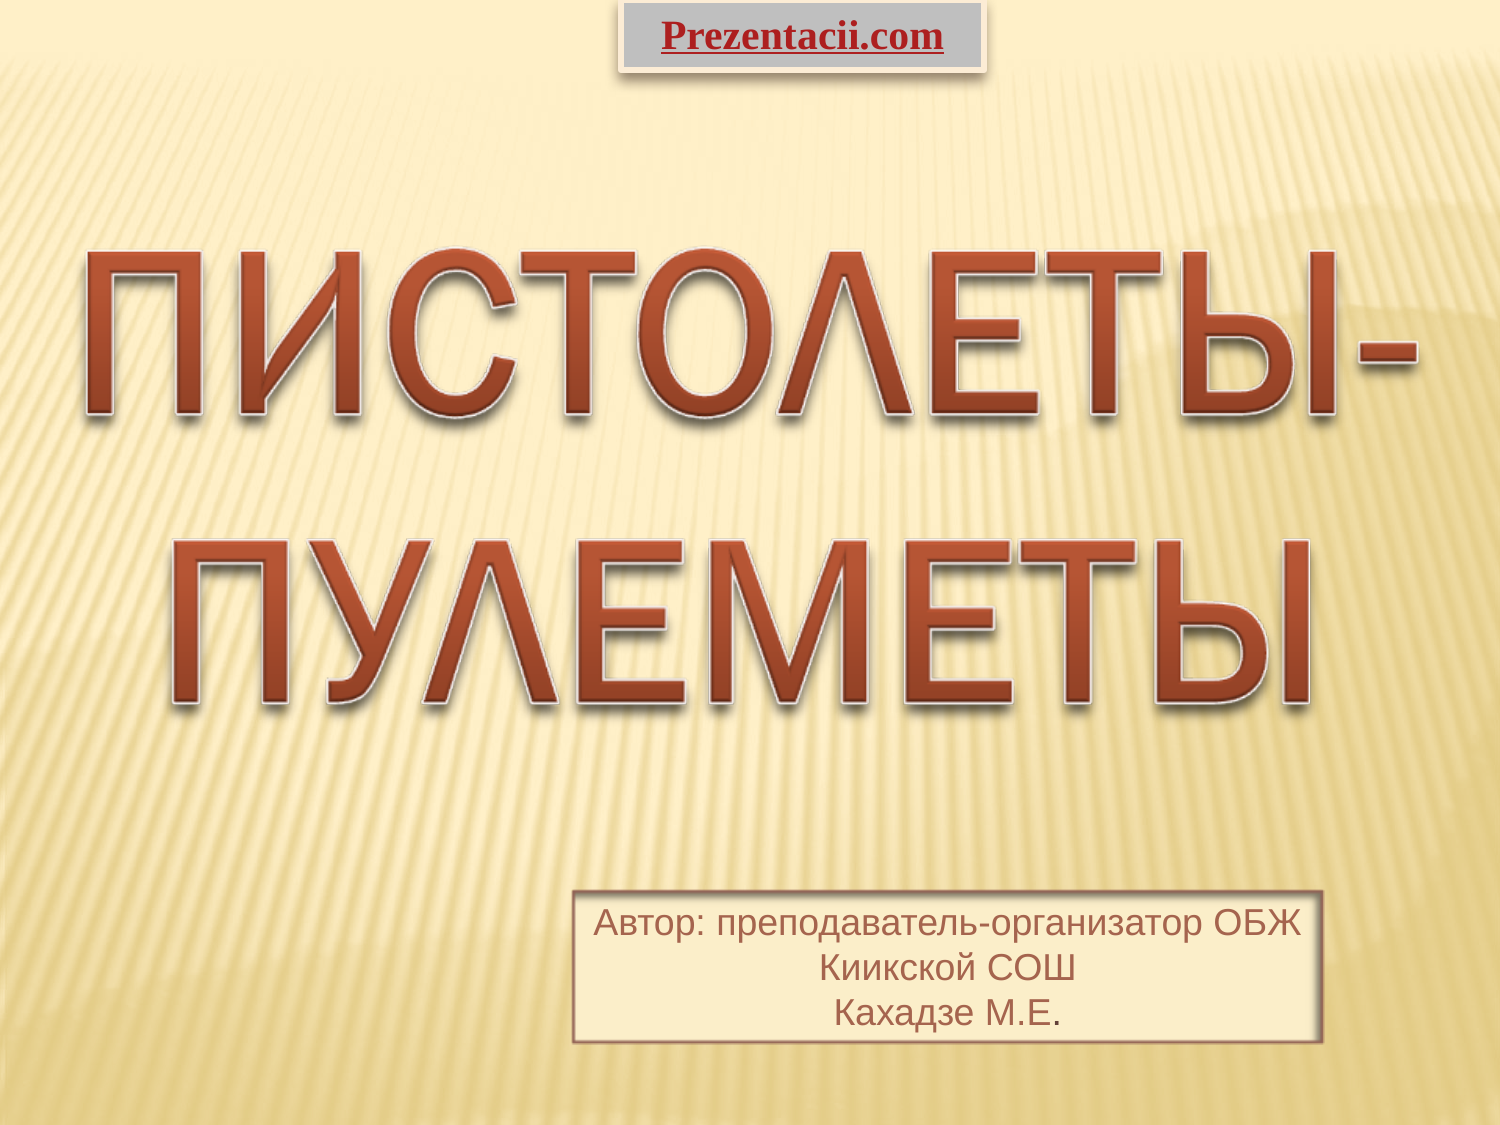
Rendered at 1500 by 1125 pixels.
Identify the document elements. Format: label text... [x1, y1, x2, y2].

text_box Prezentacii.com [618, 0, 987, 73]
picture [0, 100, 1500, 789]
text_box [571, 888, 1326, 1046]
